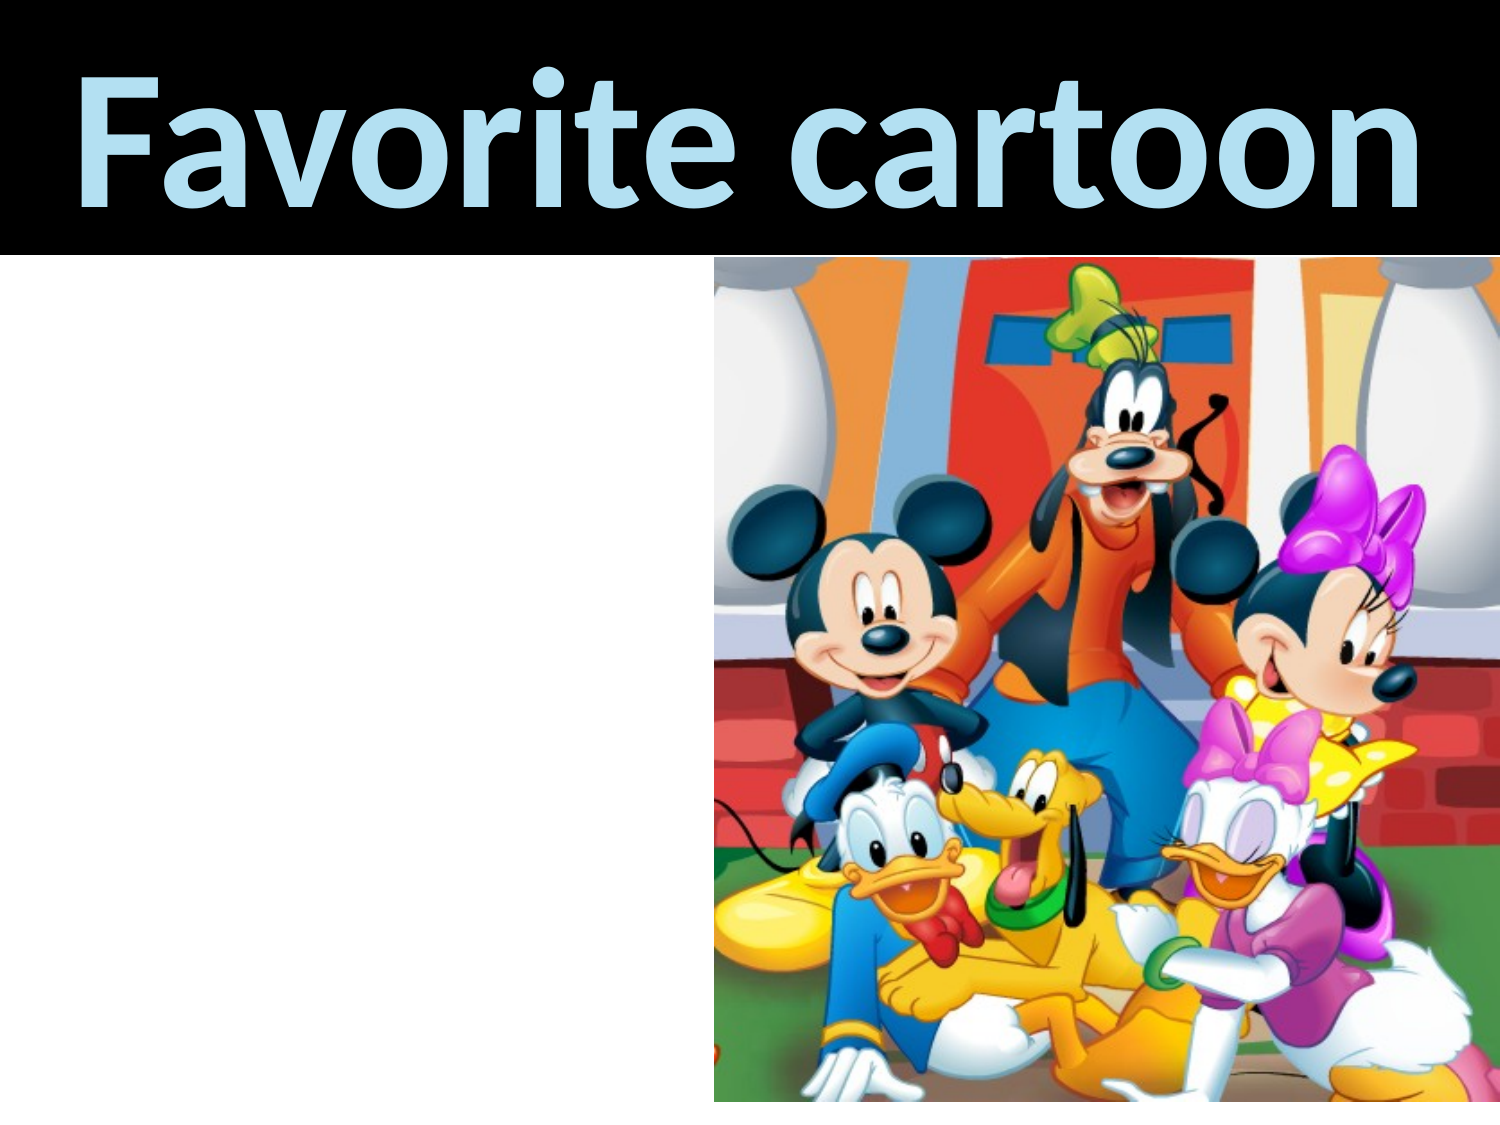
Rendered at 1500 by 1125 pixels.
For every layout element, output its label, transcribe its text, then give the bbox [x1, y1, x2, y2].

picture [714, 257, 1500, 1102]
text_box Favorite cartoon [0, 0, 1500, 255]
